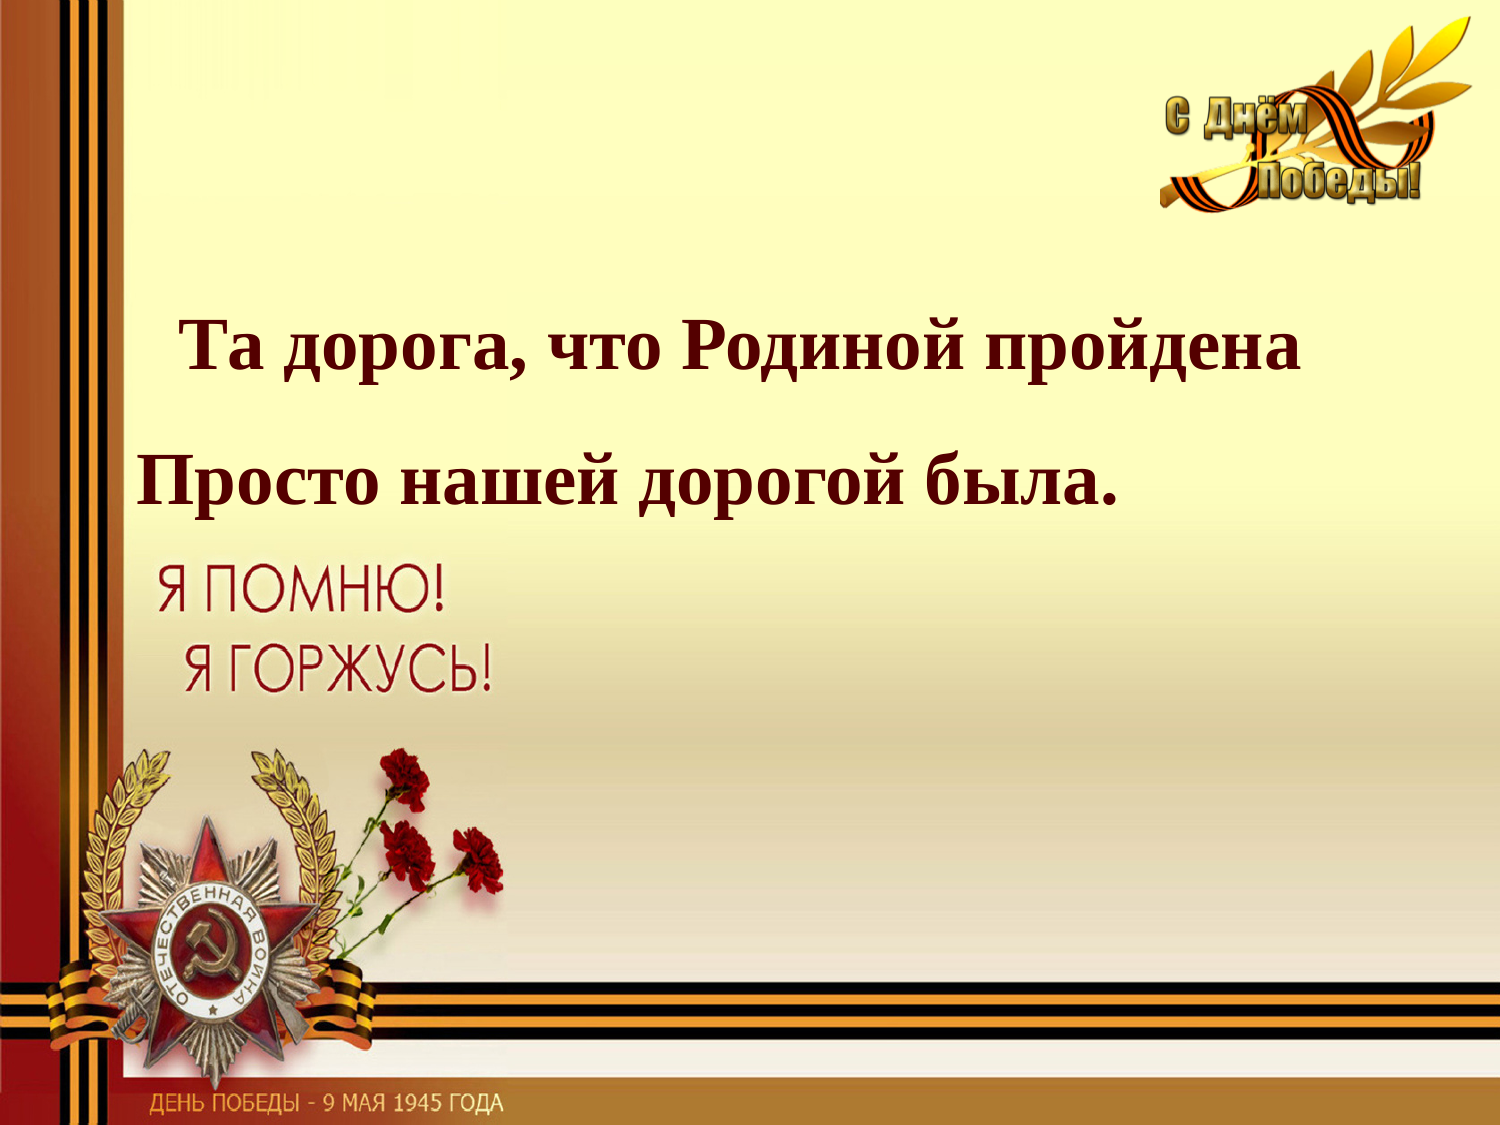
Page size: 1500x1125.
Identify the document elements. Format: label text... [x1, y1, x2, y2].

picture [0, 0, 1500, 1125]
title Та дорога, что Родиной пройдена Просто нашей дорогой была. [112, 349, 1388, 591]
